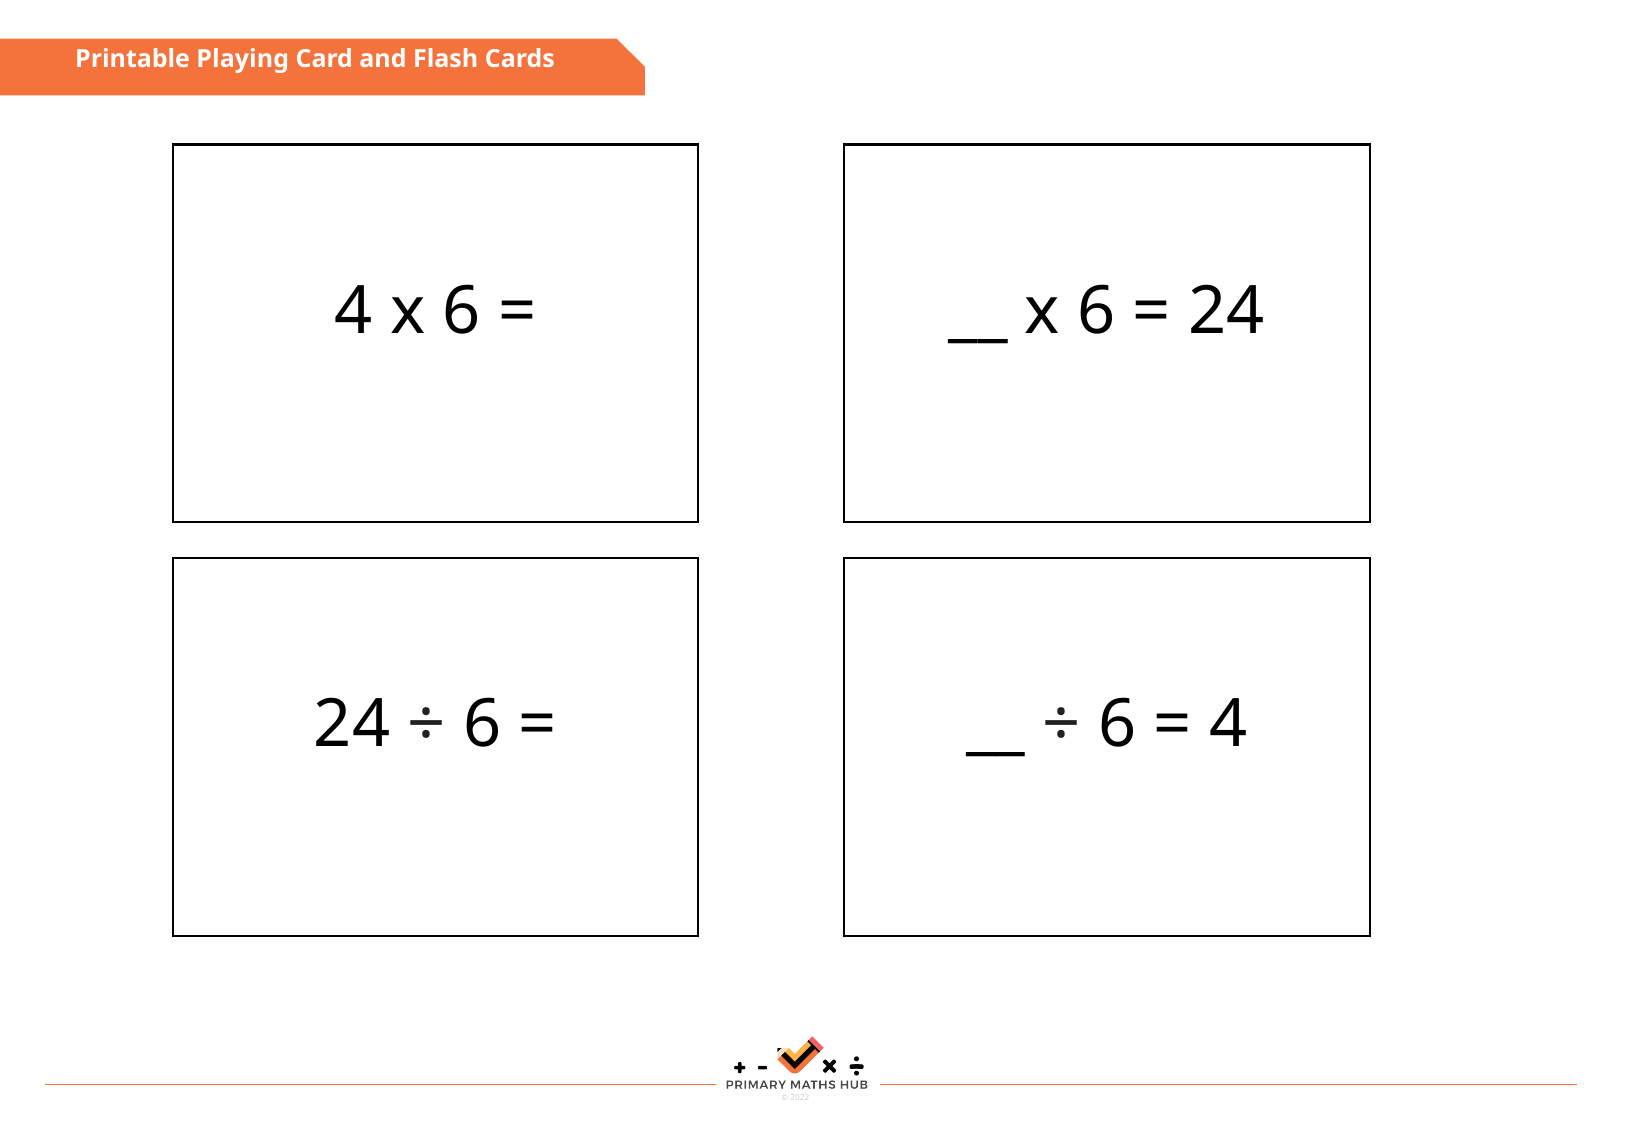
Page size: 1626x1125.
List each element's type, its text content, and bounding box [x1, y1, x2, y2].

text_box __ ÷ 6 = 4 [844, 672, 1370, 768]
text_box [843, 143, 1371, 523]
picture [722, 1034, 872, 1094]
text_box Printable Playing Card and Flash Cards [0, 37, 646, 97]
text_box 4 x 6 = [172, 259, 699, 355]
text_box [172, 768, 699, 937]
text_box [843, 557, 1371, 937]
text_box [172, 355, 699, 523]
text_box © 2022 [720, 1084, 870, 1110]
text_box [172, 143, 699, 259]
text_box __ x 6 = 24 [844, 259, 1370, 355]
text_box 24 ÷ 6 = [172, 672, 699, 768]
text_box [172, 557, 699, 672]
